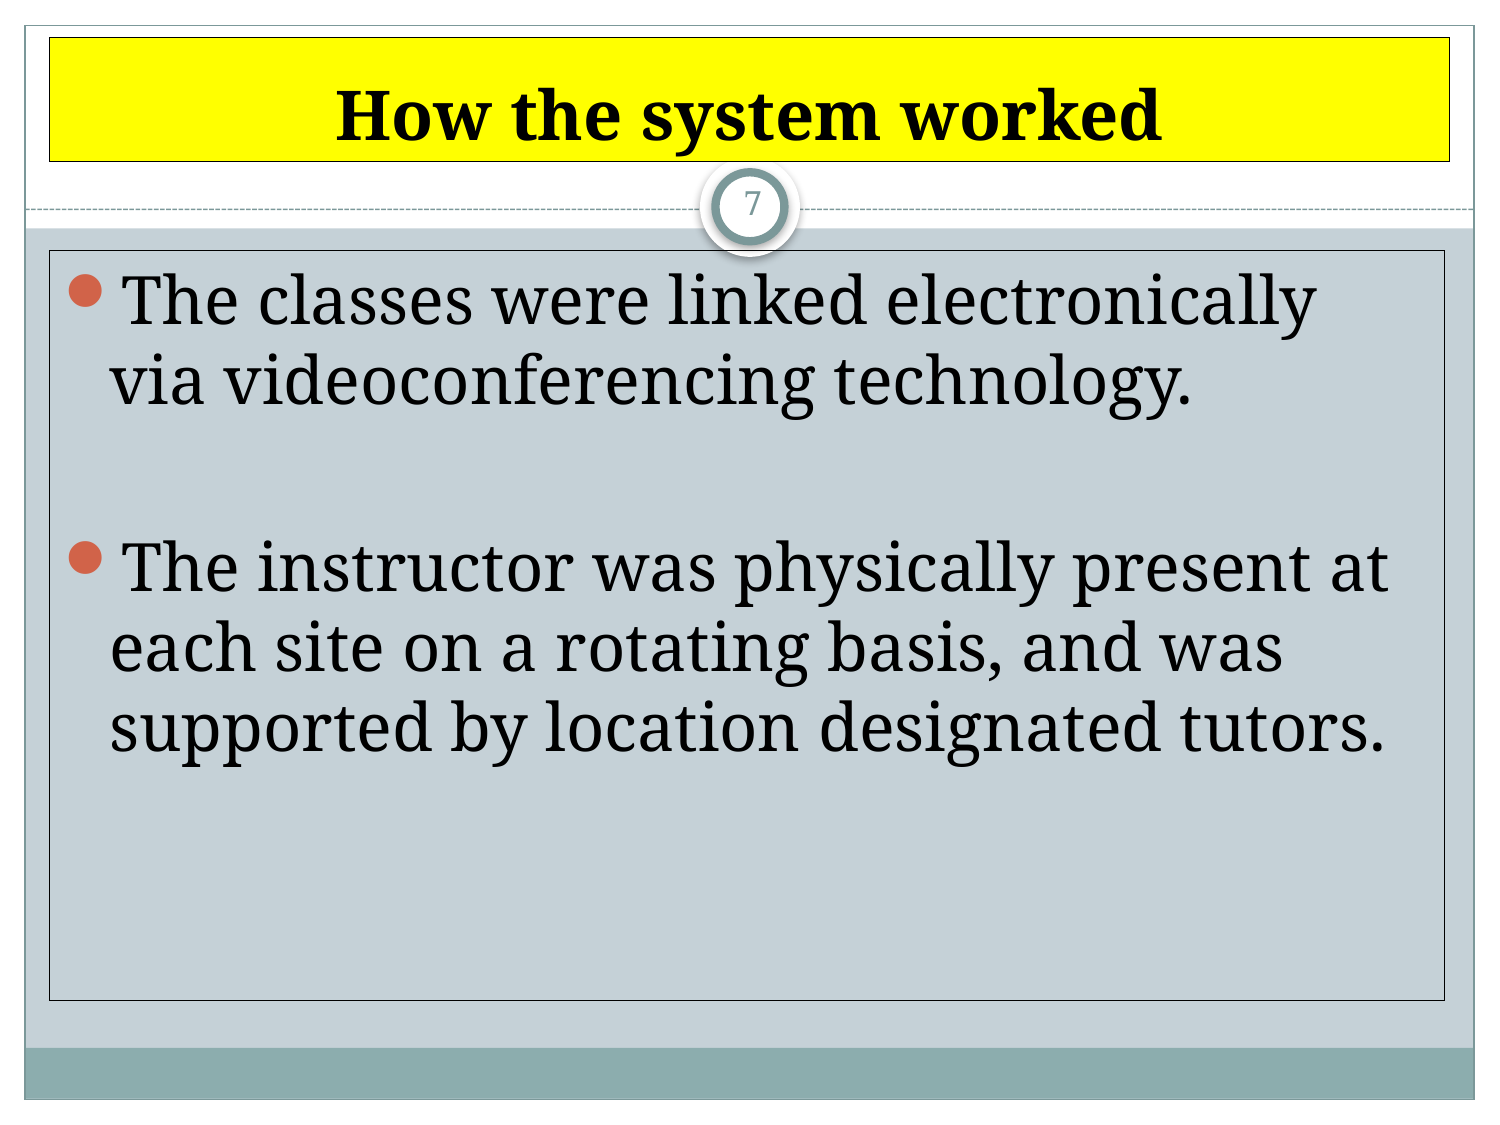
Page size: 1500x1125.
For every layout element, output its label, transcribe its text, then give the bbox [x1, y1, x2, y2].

slide_number 7 [715, 168, 791, 241]
list The classes were linked electronically via videoconferencing technology. The instructor was physically present at each site on a rotating basis, and was supported by location designated tutors. [49, 250, 1445, 1001]
title How the system worked [49, 37, 1450, 162]
